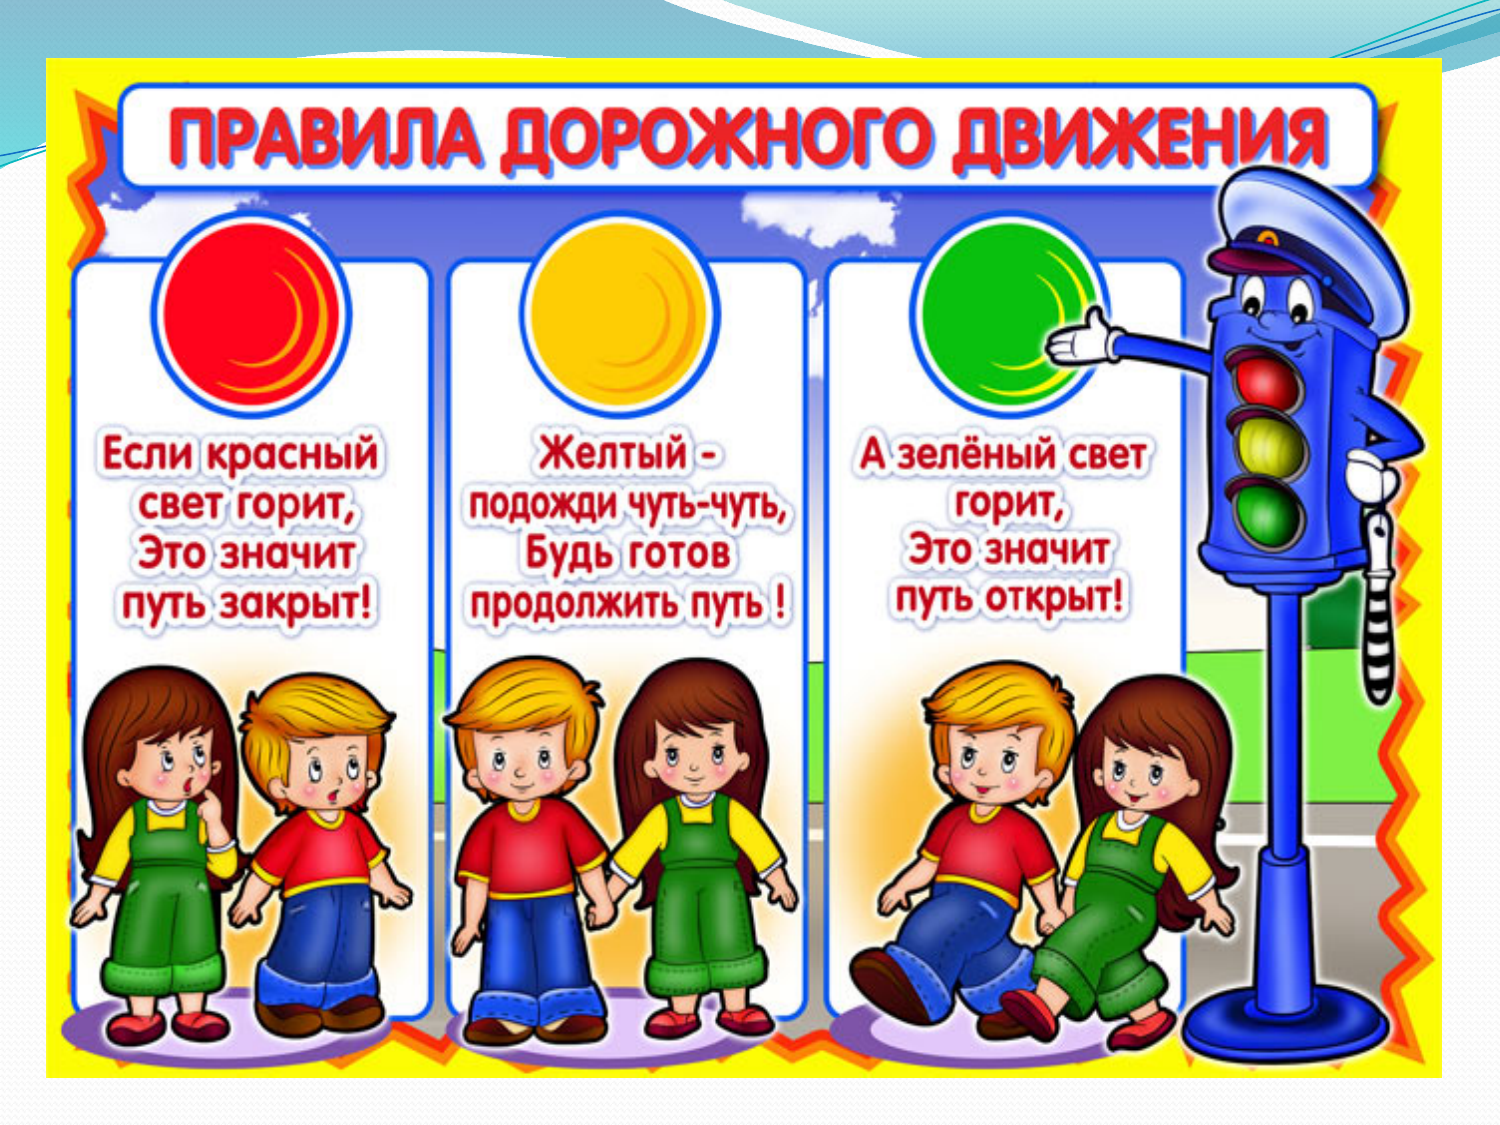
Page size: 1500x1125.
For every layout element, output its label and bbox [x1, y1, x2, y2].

picture [46, 58, 1442, 1079]
